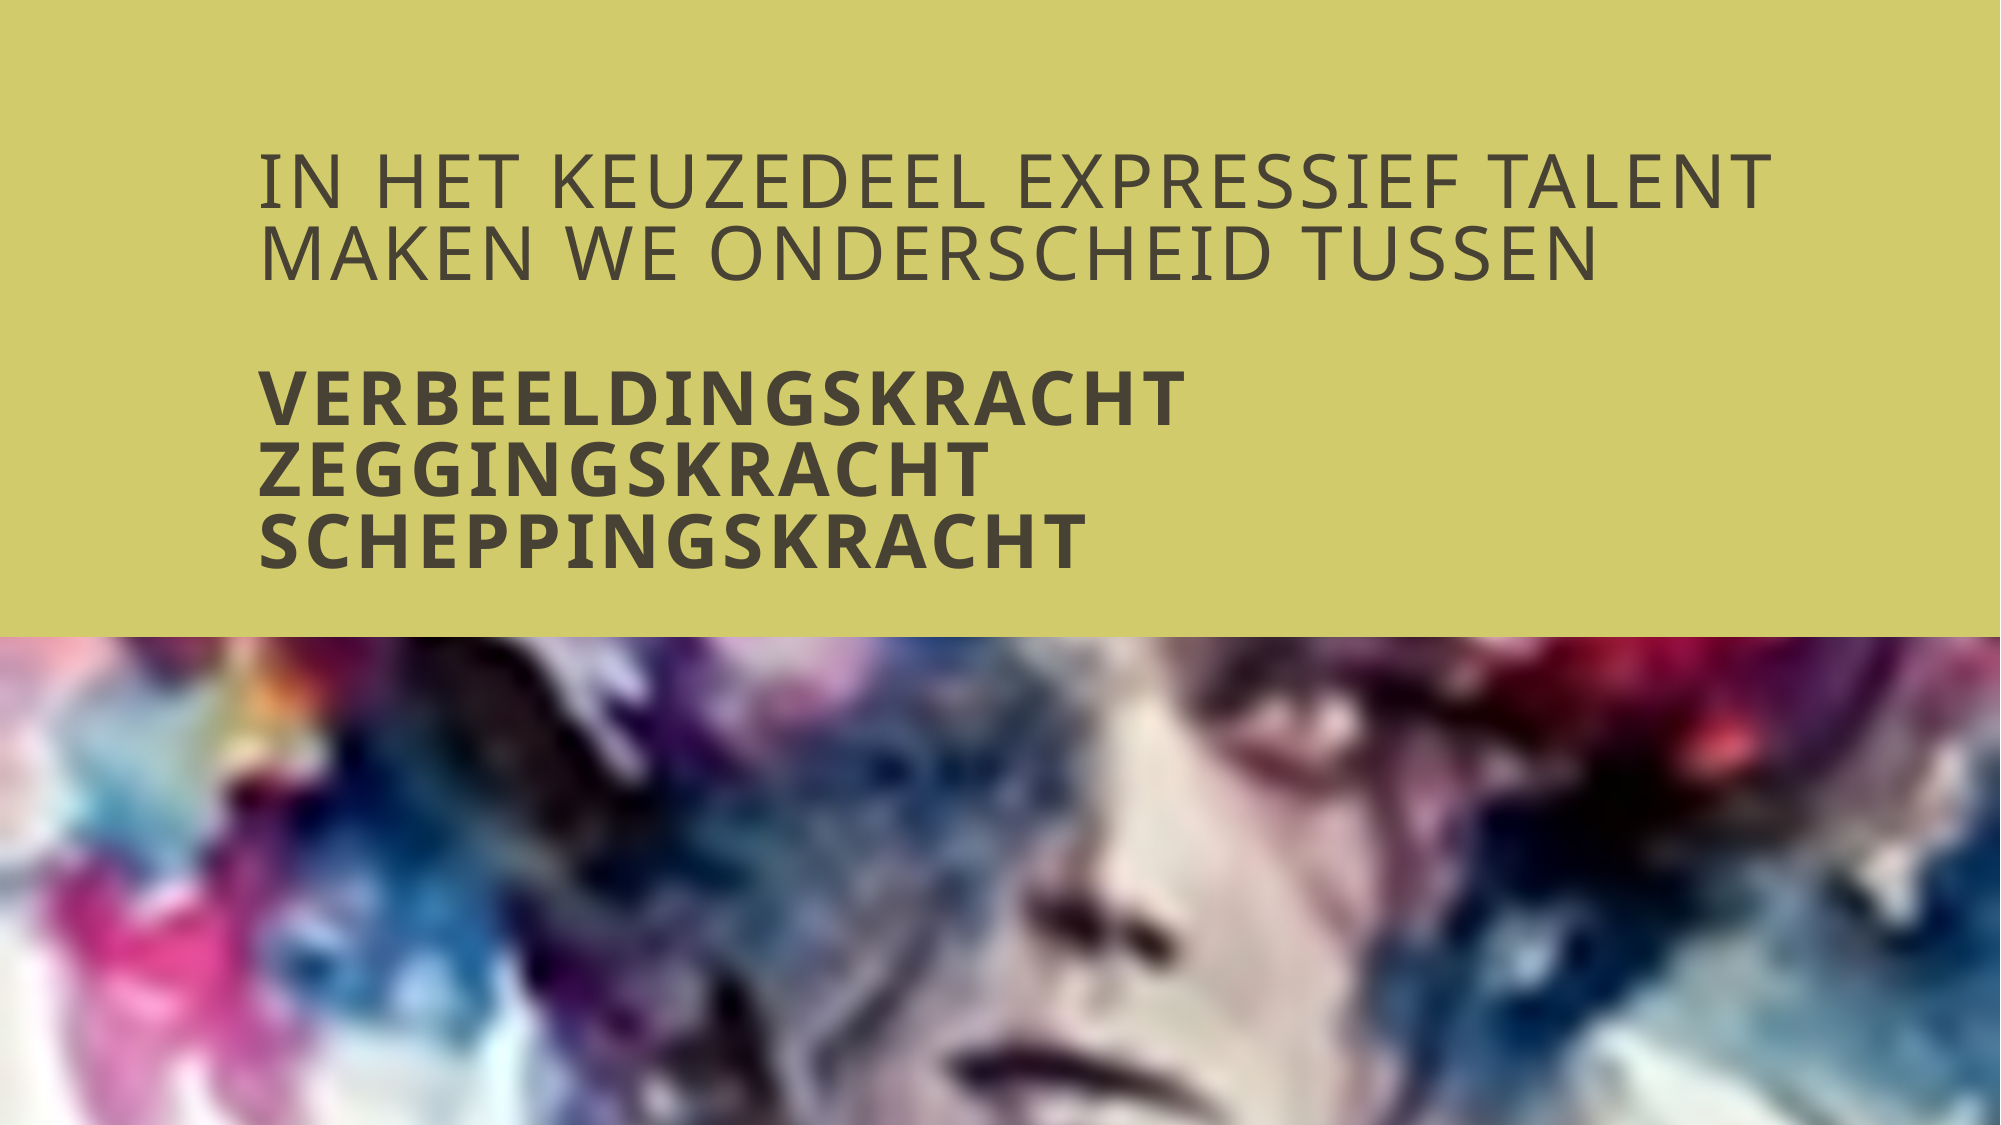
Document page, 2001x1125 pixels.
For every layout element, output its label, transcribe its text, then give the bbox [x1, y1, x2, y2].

title In het keuzedeel expressief talent maken we onderscheid tussen verbeeldingskracht zeggingskracht scheppingskracht [243, 247, 2000, 488]
picture [0, 637, 2000, 1125]
